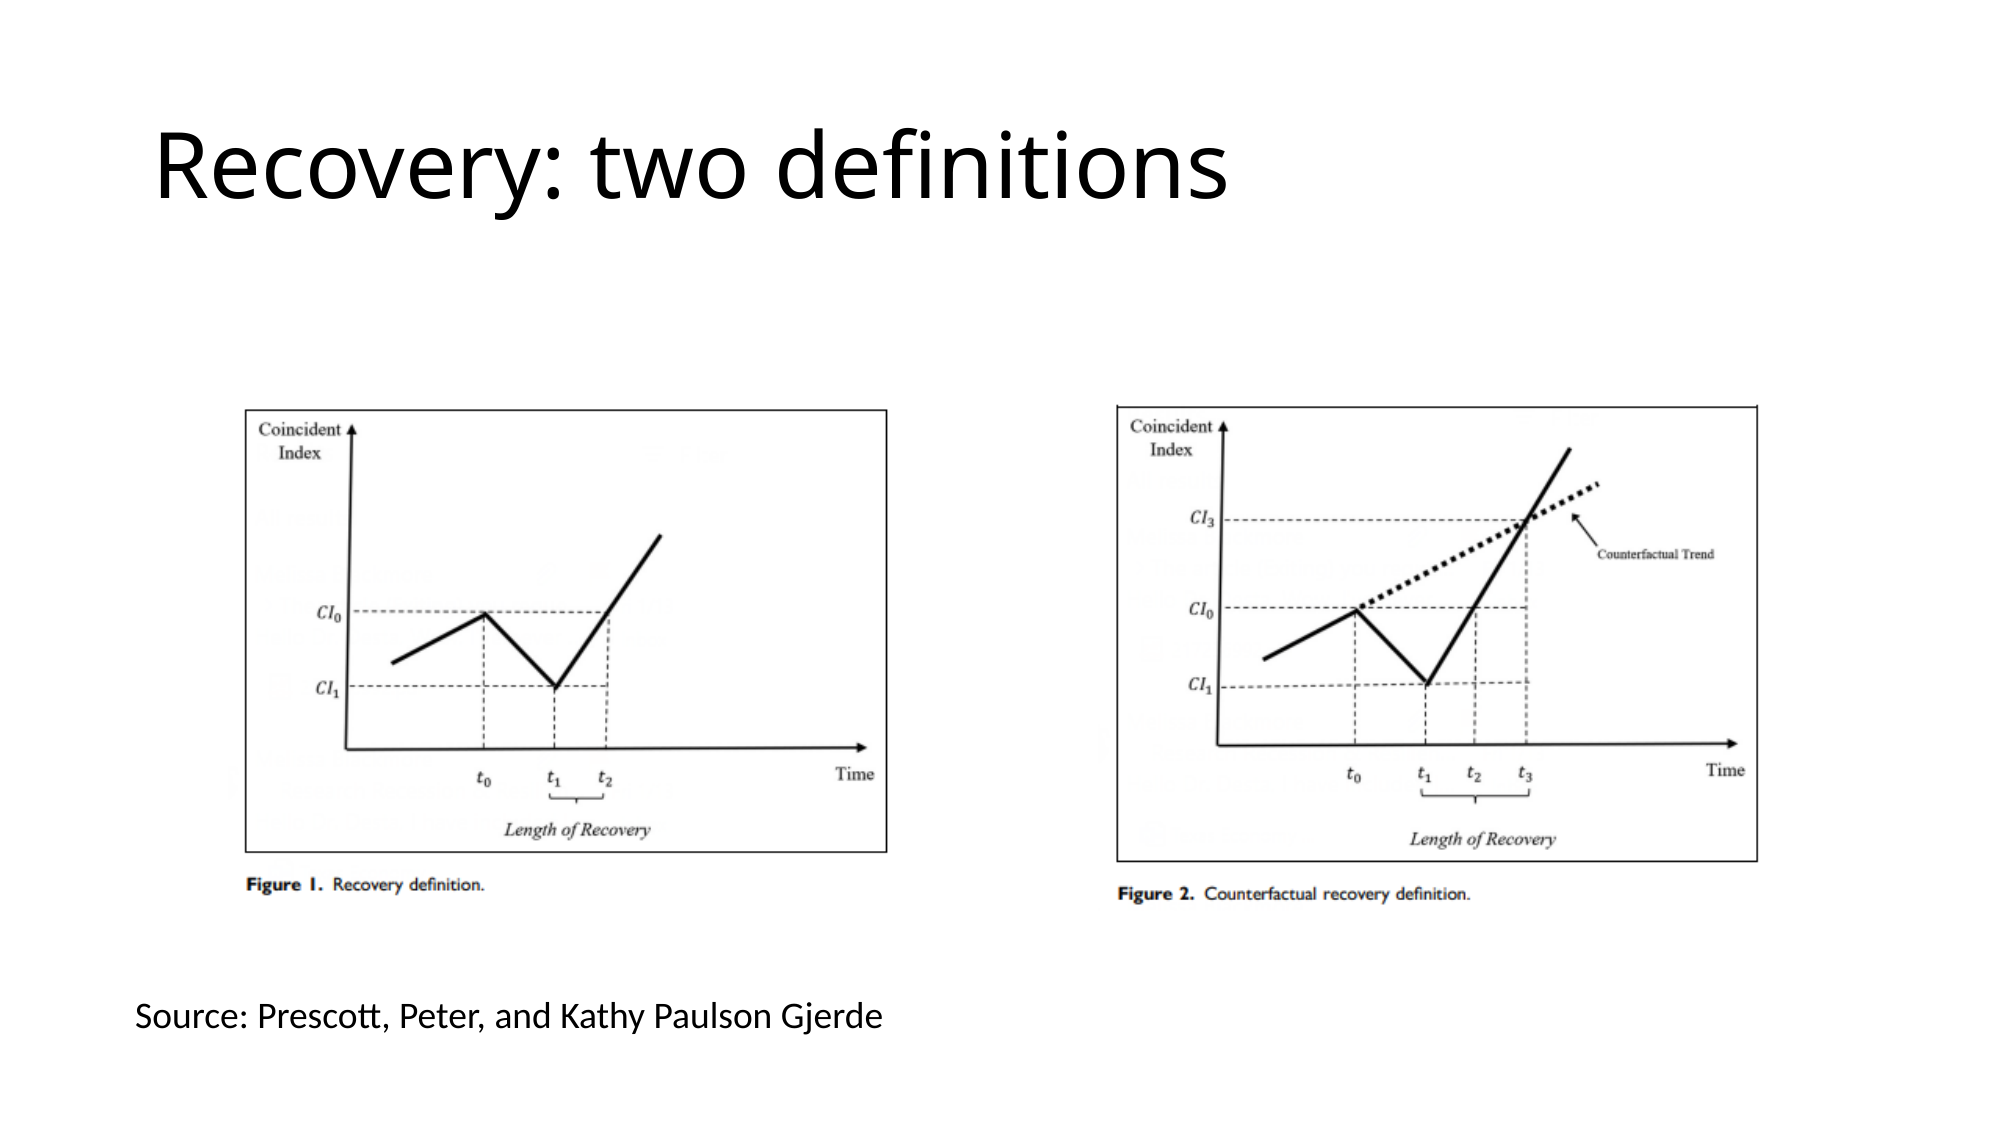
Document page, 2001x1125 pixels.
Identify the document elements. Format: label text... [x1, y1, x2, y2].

title Recovery: two definitions [137, 59, 1863, 278]
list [228, 405, 897, 908]
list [1098, 402, 1777, 911]
text_box Source: Prescott, Peter, and Kathy Paulson Gjerde [120, 983, 1715, 1044]
